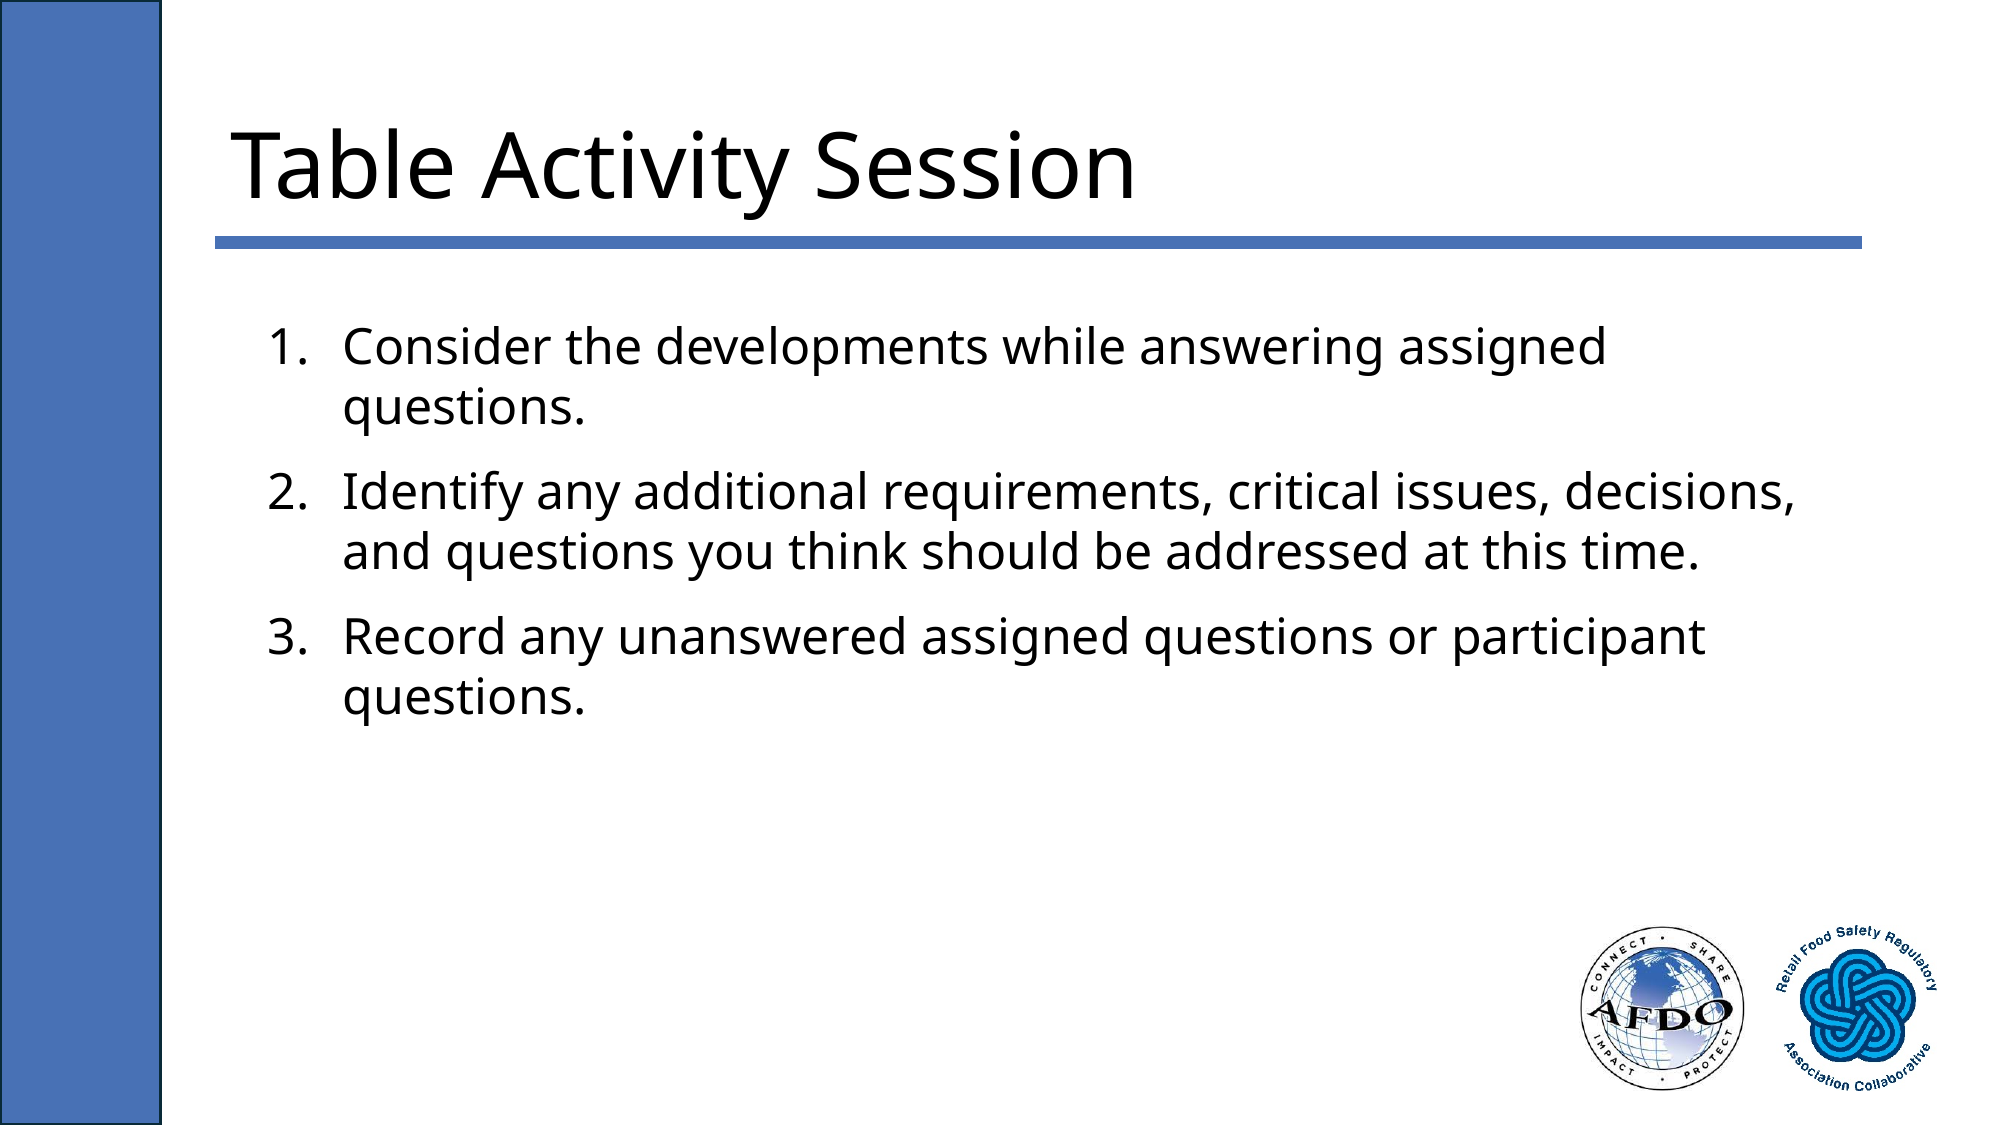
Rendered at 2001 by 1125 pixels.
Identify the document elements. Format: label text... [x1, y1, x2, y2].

list Consider the developments while answering assigned questions. Identify any additional requirements, critical issues, decisions, and questions you think should be addressed at this time. Record any unanswered assigned questions or participant questions. [215, 306, 1863, 711]
picture [1776, 925, 1937, 1091]
picture [1579, 925, 1745, 1091]
title Table Activity Session [215, 110, 1863, 227]
